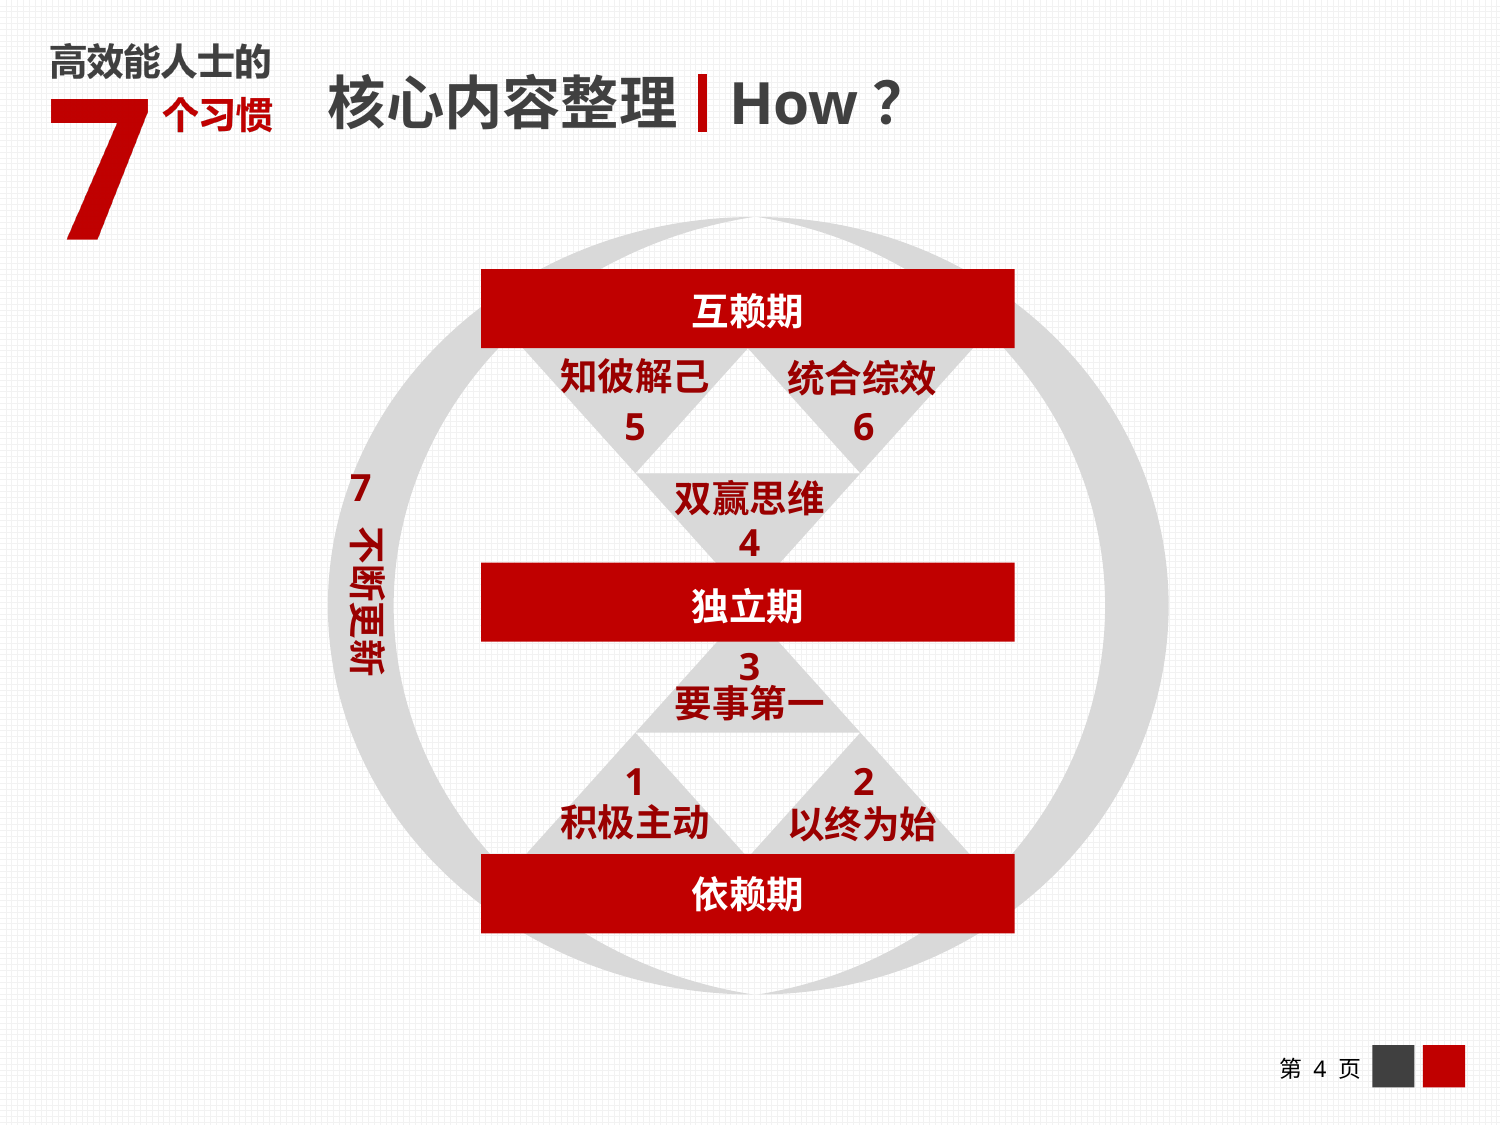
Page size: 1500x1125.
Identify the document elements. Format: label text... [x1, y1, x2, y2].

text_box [322, 216, 1169, 995]
picture [0, 5, 295, 395]
text_box [1422, 1044, 1466, 1088]
text_box [1371, 1044, 1415, 1088]
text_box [291, 58, 1138, 145]
text_box 第 4 页 [1264, 1047, 1376, 1090]
